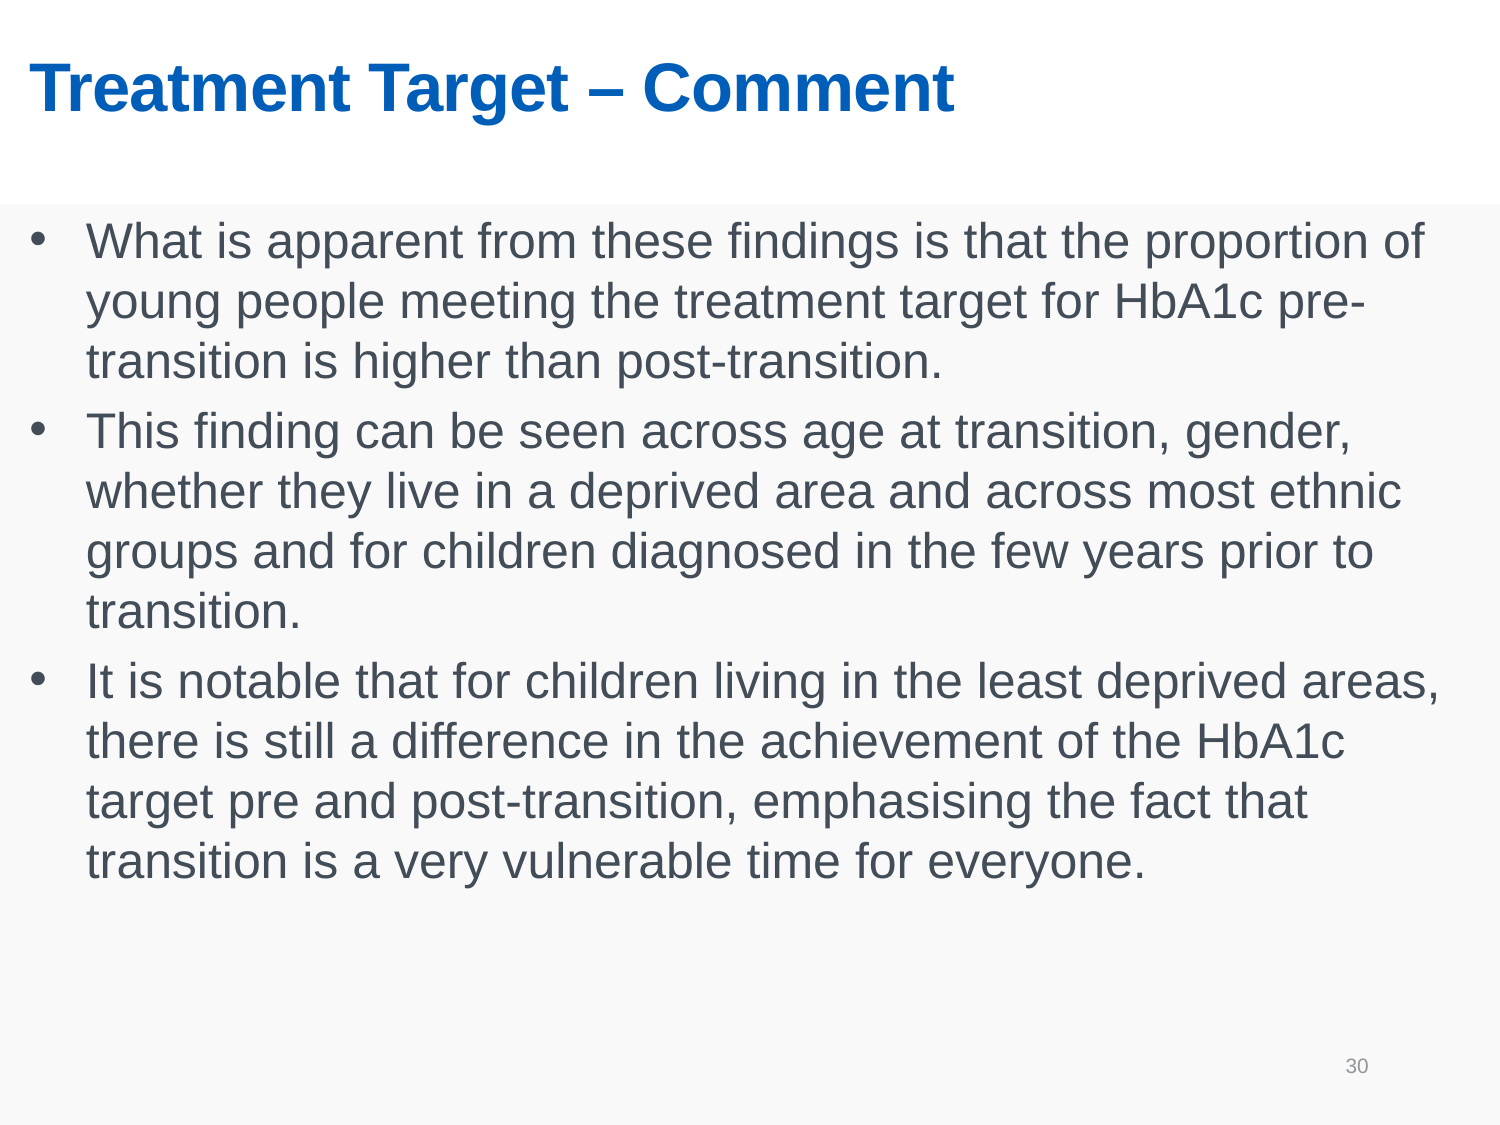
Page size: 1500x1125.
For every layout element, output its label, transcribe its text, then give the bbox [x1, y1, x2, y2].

title Treatment Target – Comment [29, 42, 1447, 149]
list What is apparent from these findings is that the proportion of young people meeting the treatment target for HbA1c pre-transition is higher than post-transition. This finding can be seen across age at transition, gender, whether they live in a deprived area and across most ethnic groups and for children diagnosed in the few years prior to transition. It is notable that for children living in the least deprived areas, there is still a difference in the achievement of the HbA1c target pre and post-transition, emphasising the fact that transition is a very vulnerable time for everyone. [29, 208, 1471, 1047]
slide_number 30 [1033, 1035, 1384, 1095]
